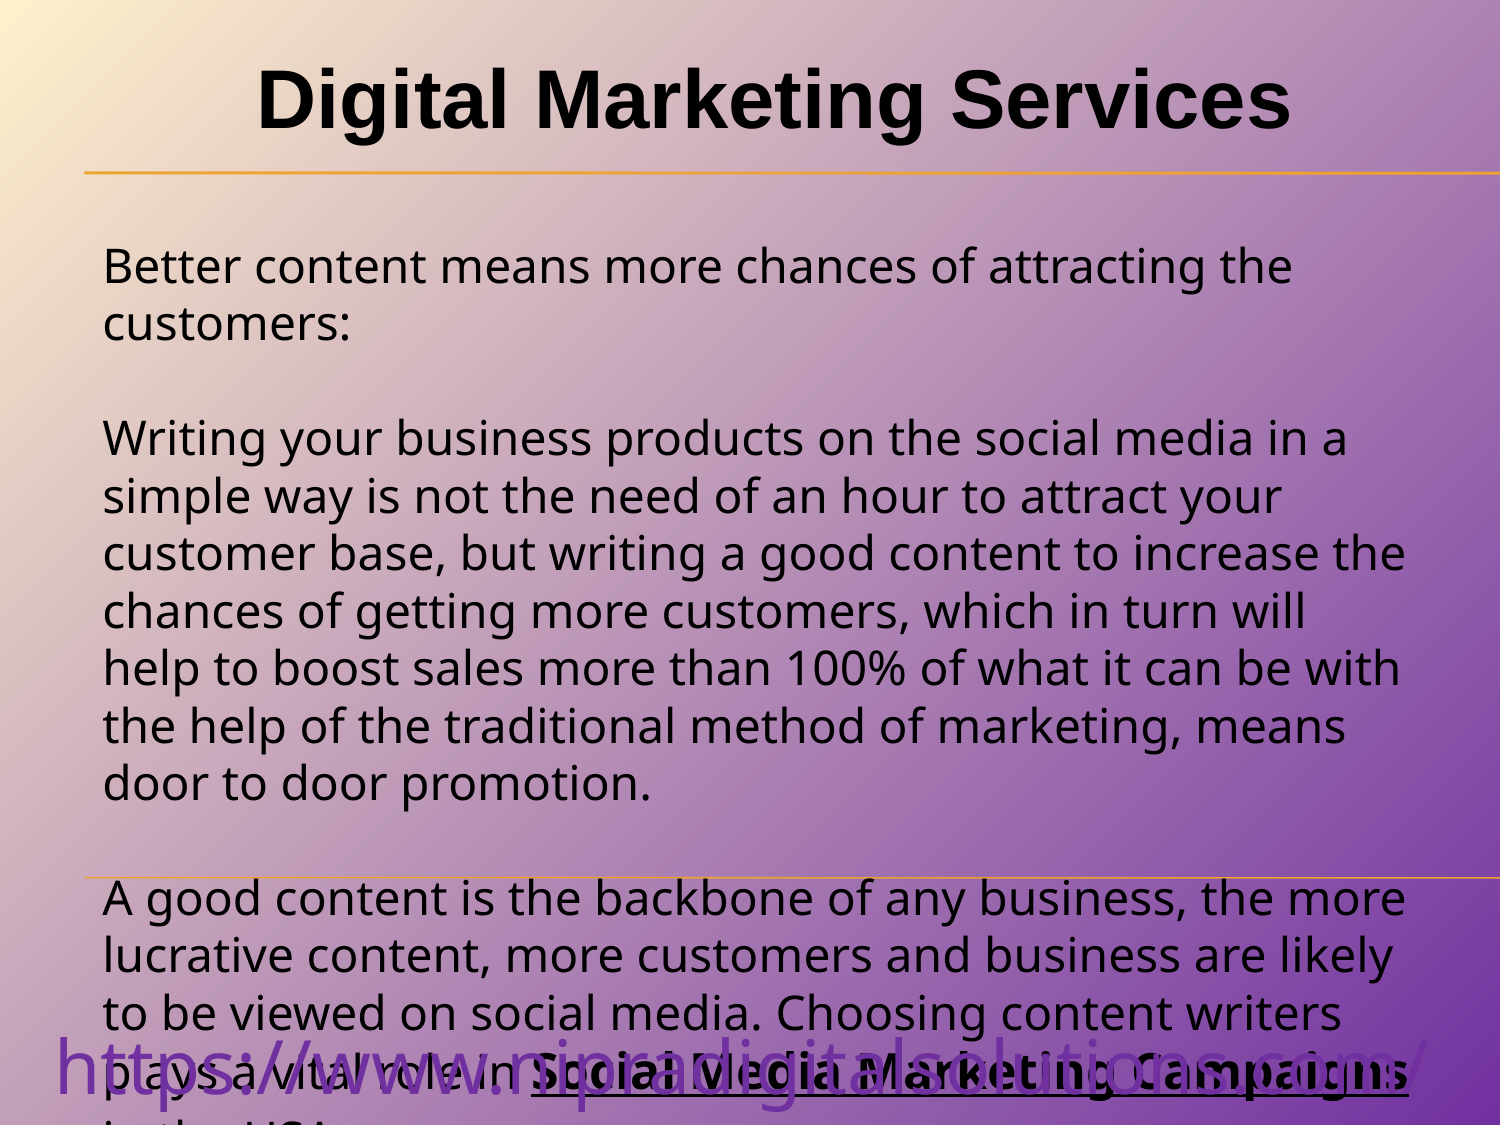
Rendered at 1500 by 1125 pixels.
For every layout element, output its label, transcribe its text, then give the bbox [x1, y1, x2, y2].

text_box https://www.nipradigitalsolutions.com/ [39, 1012, 1445, 1118]
text_box Digital Marketing Services [87, 37, 1463, 153]
text_box Better content means more chances of attracting the customers: Writing your business products on the social media in a simple way is not the need of an hour to attract your customer base, but writing a good content to increase the chances of getting more customers, which in turn will help to boost sales more than 100% of what it can be with the help of the traditional method of marketing, means door to door promotion. A good content is the backbone of any business, the more lucrative content, more customers and business are likely to be viewed on social media. Choosing content writers plays a vital role in Social Media Marketing Campaigns in the USA. [87, 224, 1425, 1012]
